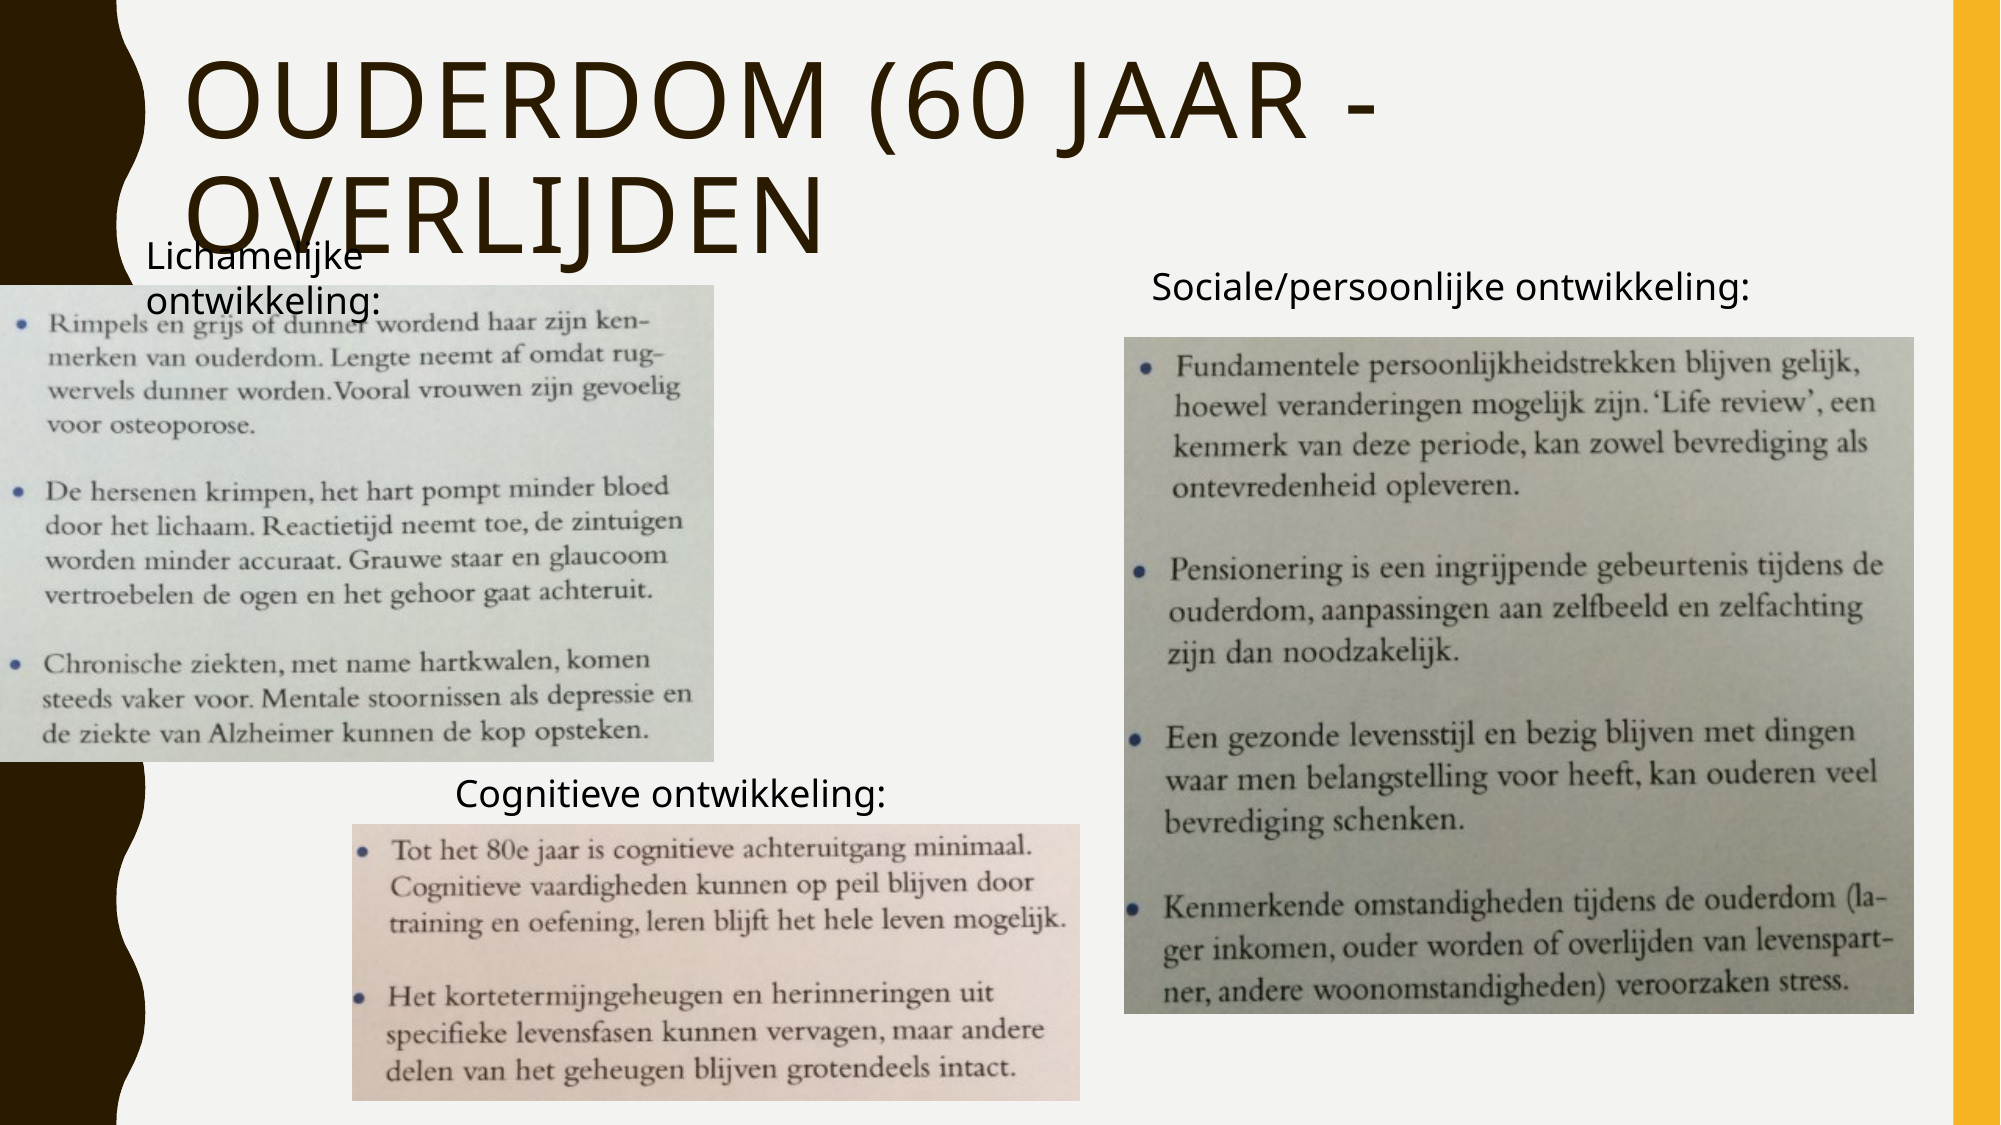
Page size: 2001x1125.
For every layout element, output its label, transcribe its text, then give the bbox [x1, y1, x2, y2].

text_box Lichamelijke ontwikkeling: [130, 224, 584, 285]
text_box Cognitieve ontwikkeling: [439, 762, 914, 823]
picture [1124, 337, 1914, 1014]
picture [352, 824, 1080, 1101]
text_box Sociale/persoonlijke ontwikkeling: [1136, 255, 1800, 316]
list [0, 285, 715, 762]
title Ouderdom (60 jaar - overlijden [168, 39, 1763, 286]
